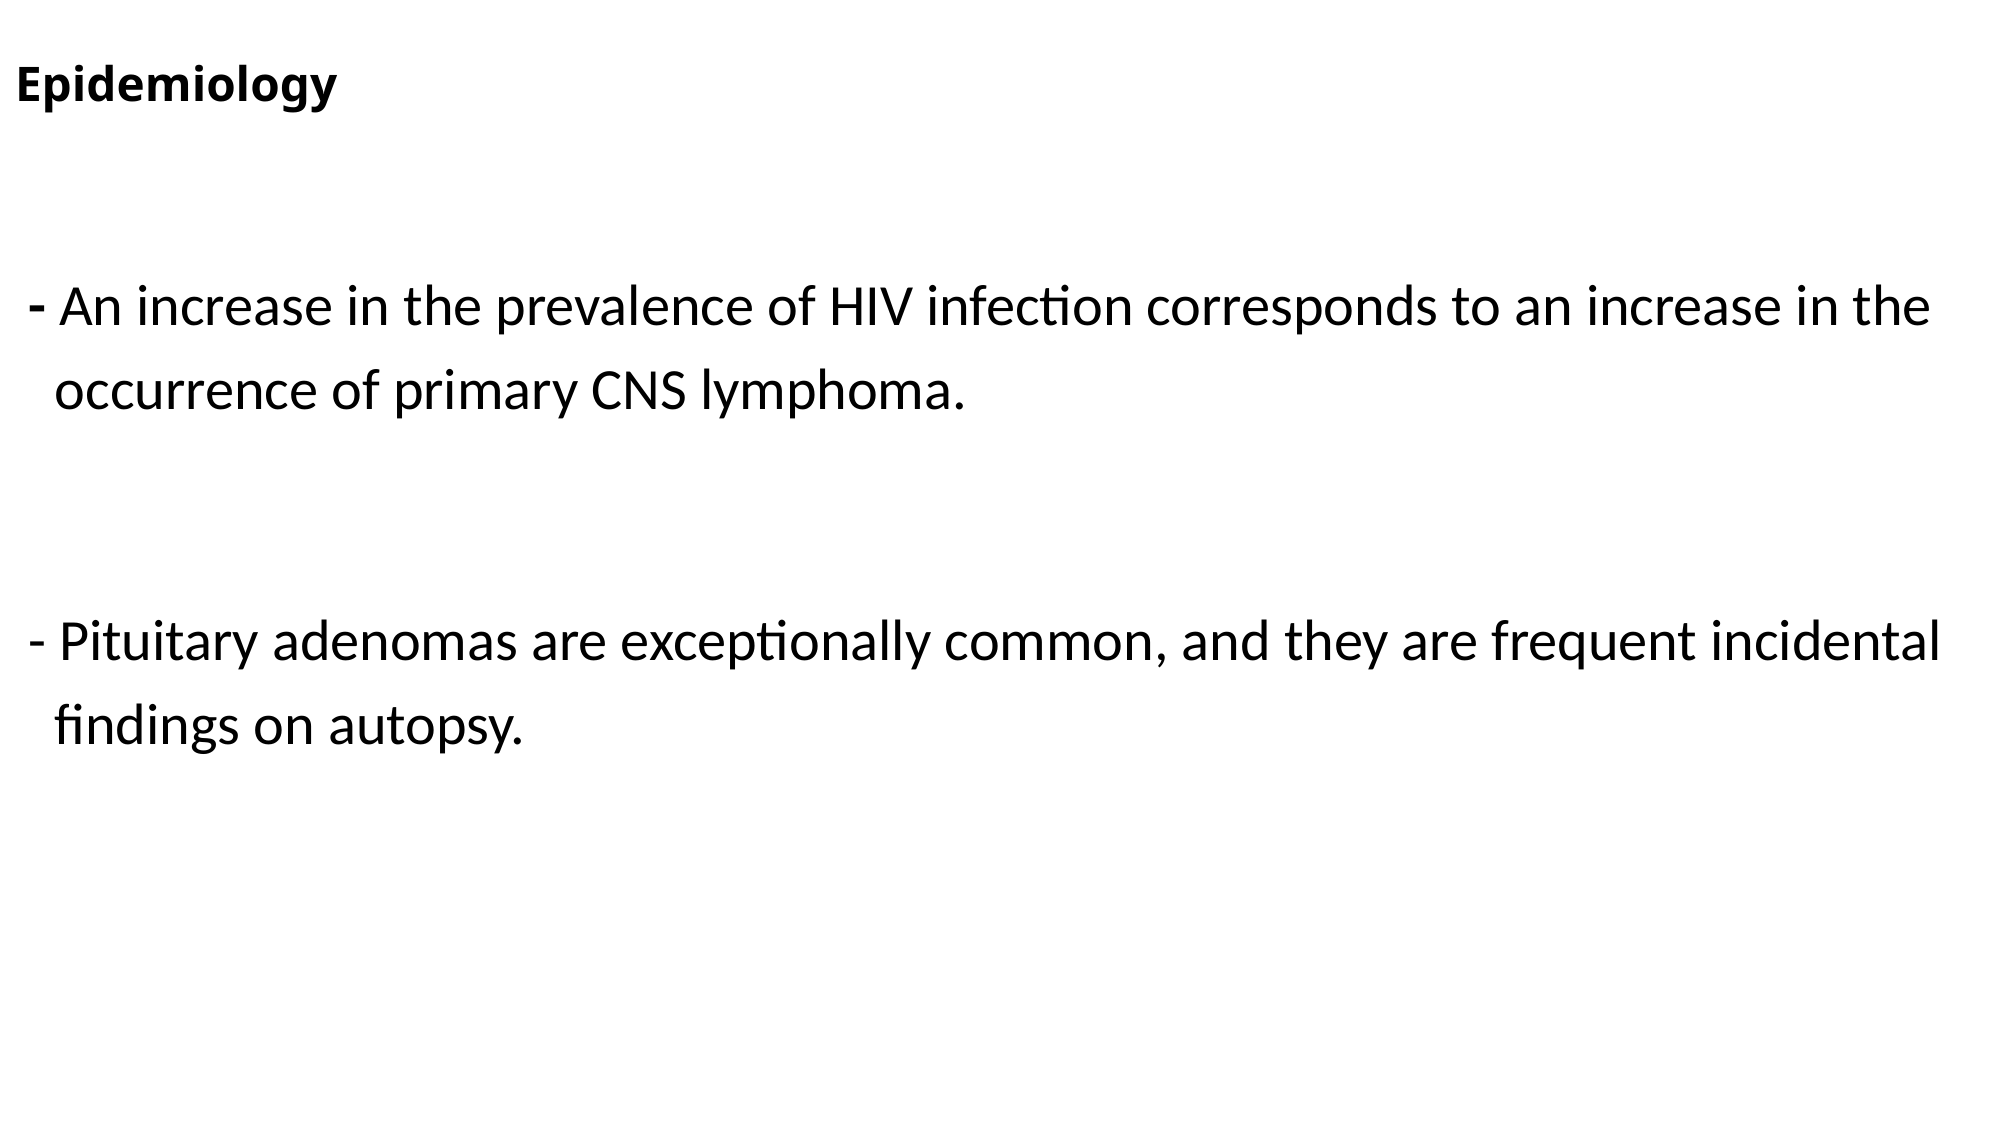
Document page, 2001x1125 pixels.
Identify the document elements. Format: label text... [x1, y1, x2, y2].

list - An increase in the prevalence of HIV infection corresponds to an increase in the occurrence of primary CNS lymphoma. - Pituitary adenomas are exceptionally common, and they are frequent incidental findings on autopsy. [0, 177, 2000, 1125]
title Epidemiology [0, 0, 1863, 177]
